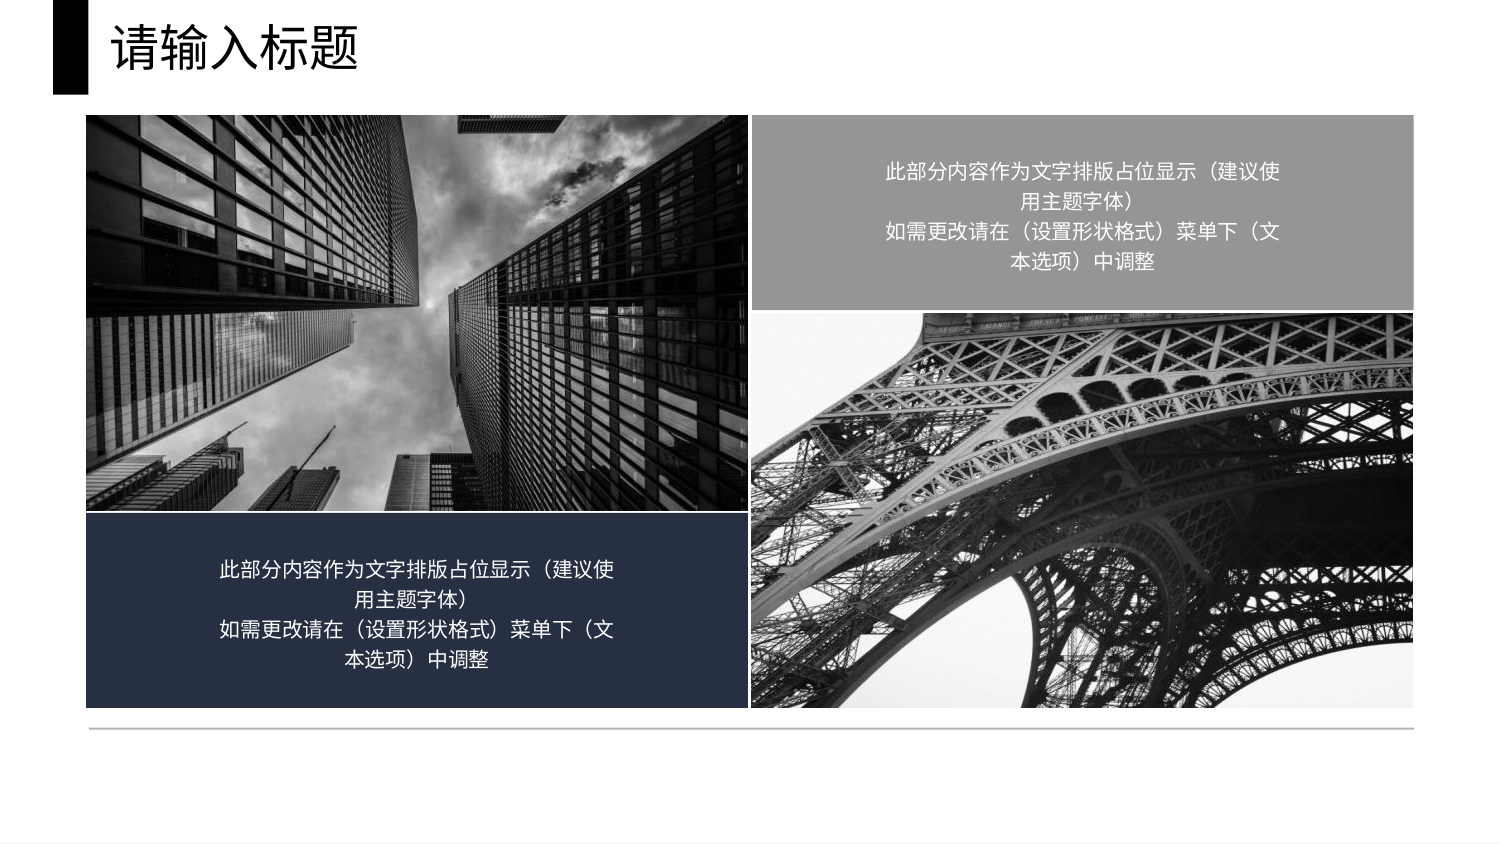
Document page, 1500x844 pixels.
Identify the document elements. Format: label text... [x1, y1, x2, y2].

text_box 此部分内容作为文字排版占位显示（建议使用主题字体） 如需更改请在（设置形状格式）菜单下（文本选项）中调整 [863, 146, 1302, 281]
text_box [86, 512, 748, 708]
text_box [84, 113, 750, 512]
text_box 此部分内容作为文字排版占位显示（建议使用主题字体） 如需更改请在（设置形状格式）菜单下（文本选项）中调整 [198, 544, 636, 679]
text_box [749, 312, 1415, 710]
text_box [52, 0, 396, 95]
text_box [752, 115, 1414, 311]
